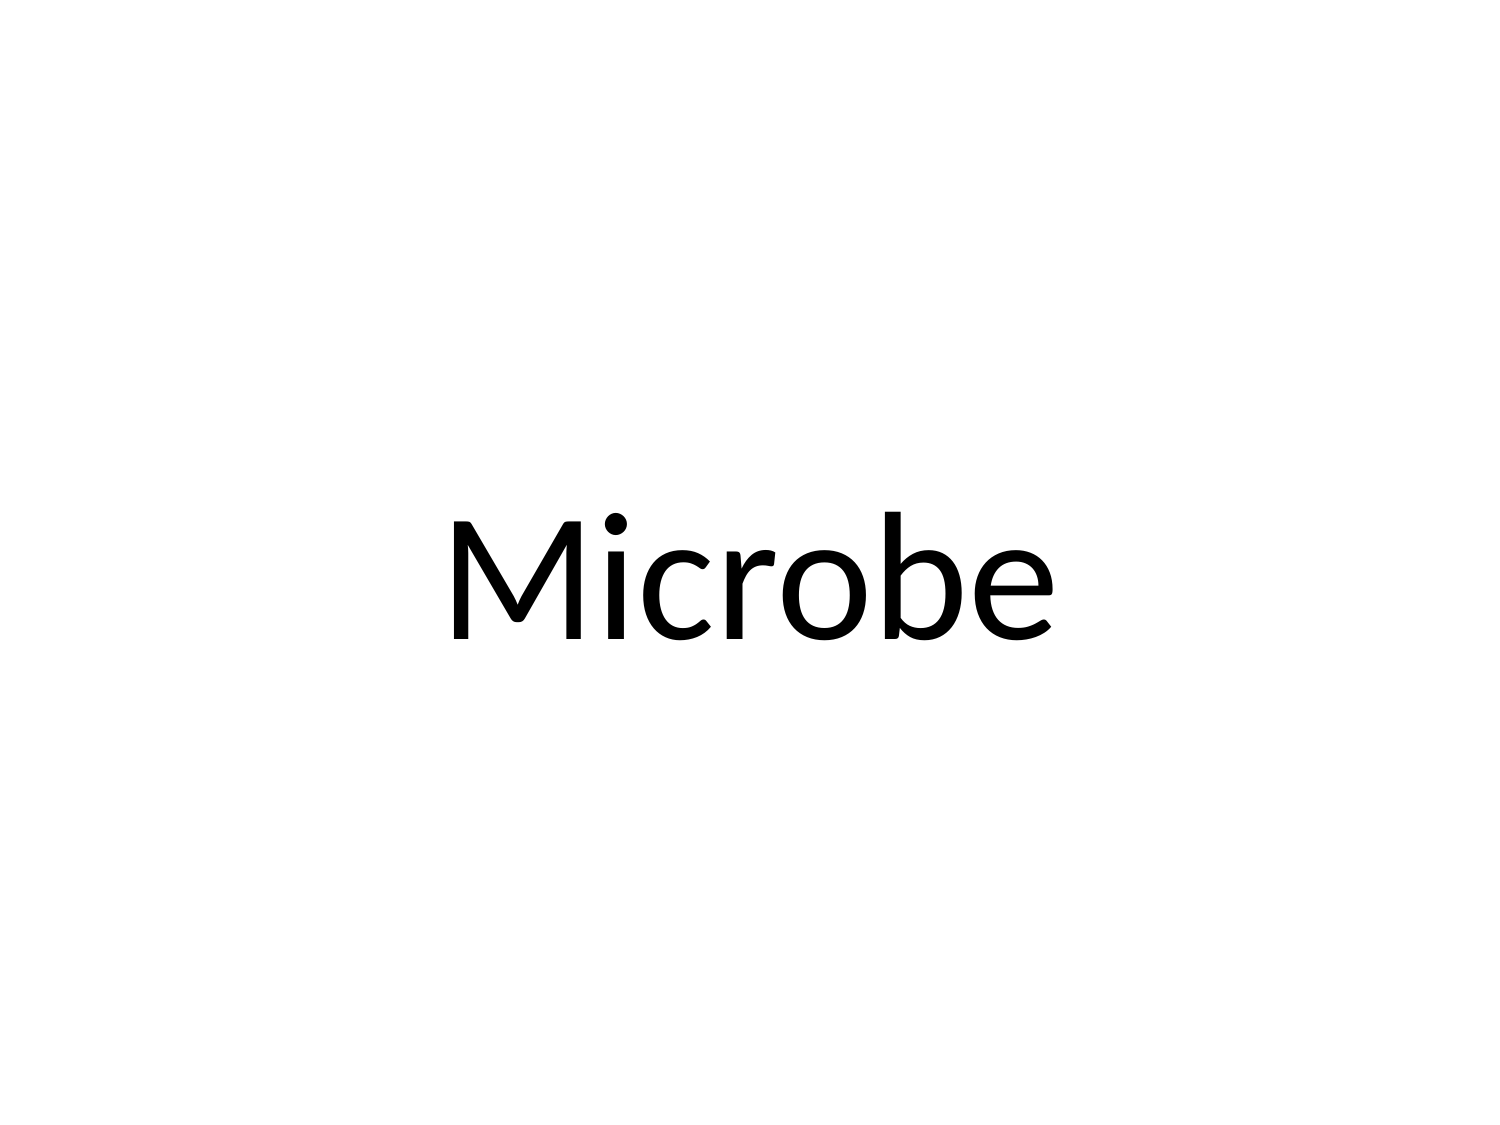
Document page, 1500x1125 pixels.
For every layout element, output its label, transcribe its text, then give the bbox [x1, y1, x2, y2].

title Microbe [75, 45, 1425, 1088]
